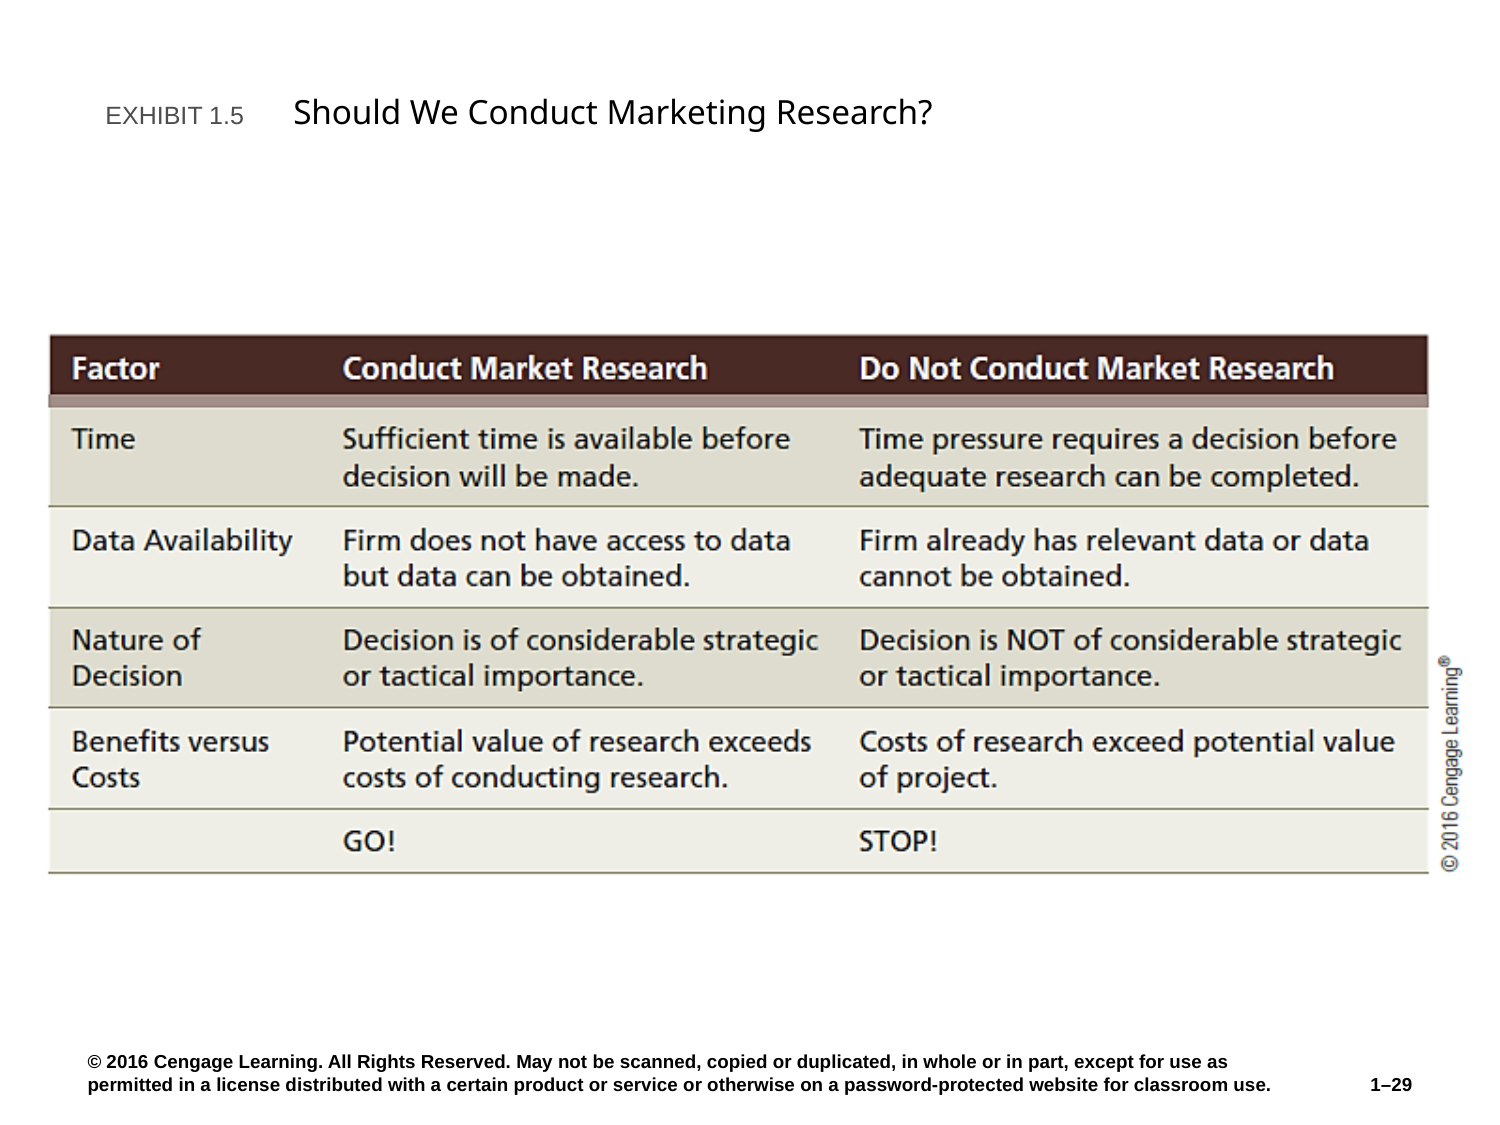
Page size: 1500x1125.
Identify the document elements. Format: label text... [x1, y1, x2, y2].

footer © 2016 Cengage Learning. All Rights Reserved. May not be scanned, copied or duplicated, in whole or in part, except for use as permitted in a license distributed with a certain product or service or otherwise on a password-protected website for classroom use. [87, 1057, 1050, 1103]
text_box EXHIBIT 1.5 Should We Conduct Marketing Research? [90, 84, 1407, 139]
picture [44, 329, 1469, 879]
slide_number 1–29 [1050, 1042, 1413, 1103]
